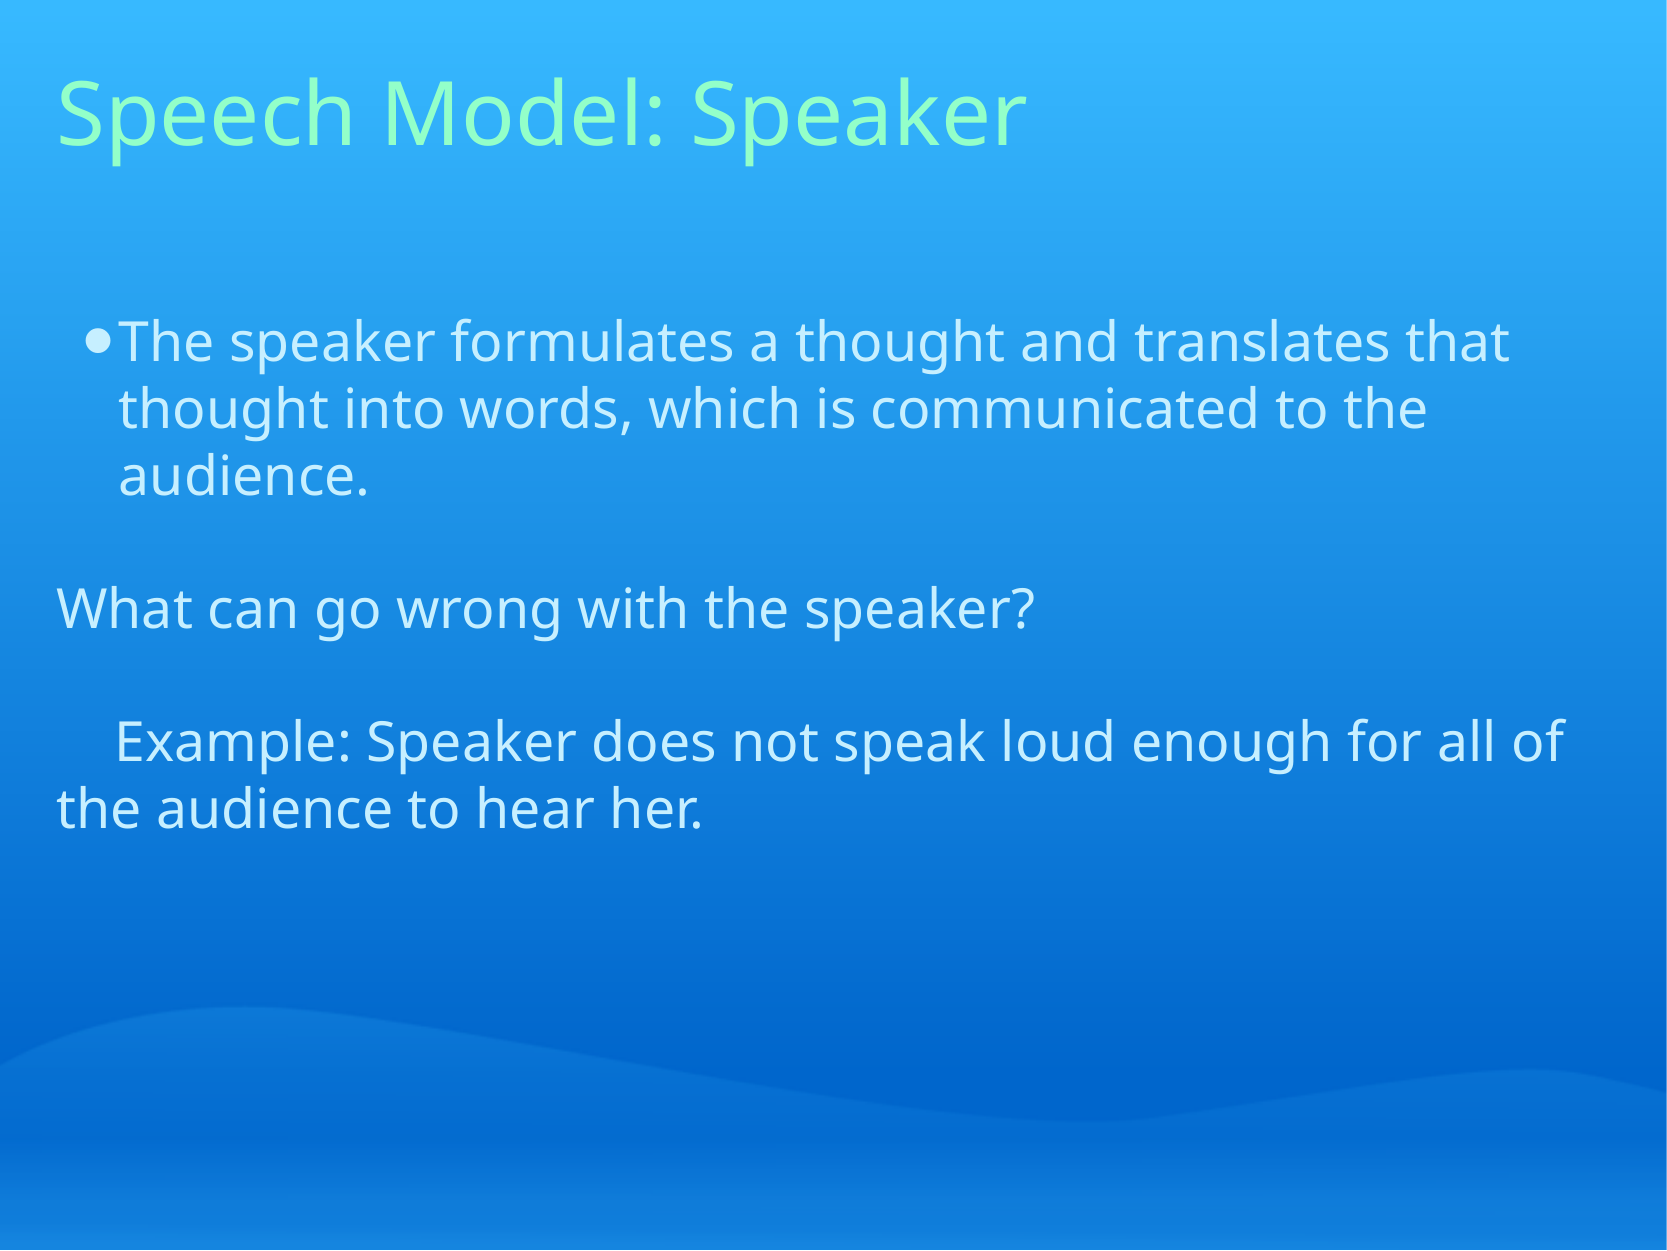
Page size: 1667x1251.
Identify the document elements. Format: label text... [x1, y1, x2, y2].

list The speaker formulates a thought and translates that thought into words, which is communicated to the audience. What can go wrong with the speaker? Example: Speaker does not speak loud enough for all of the audience to hear her. [50, 300, 1630, 1213]
title Speech Model: Speaker [50, 50, 1630, 213]
picture [0, 0, 1667, 1250]
